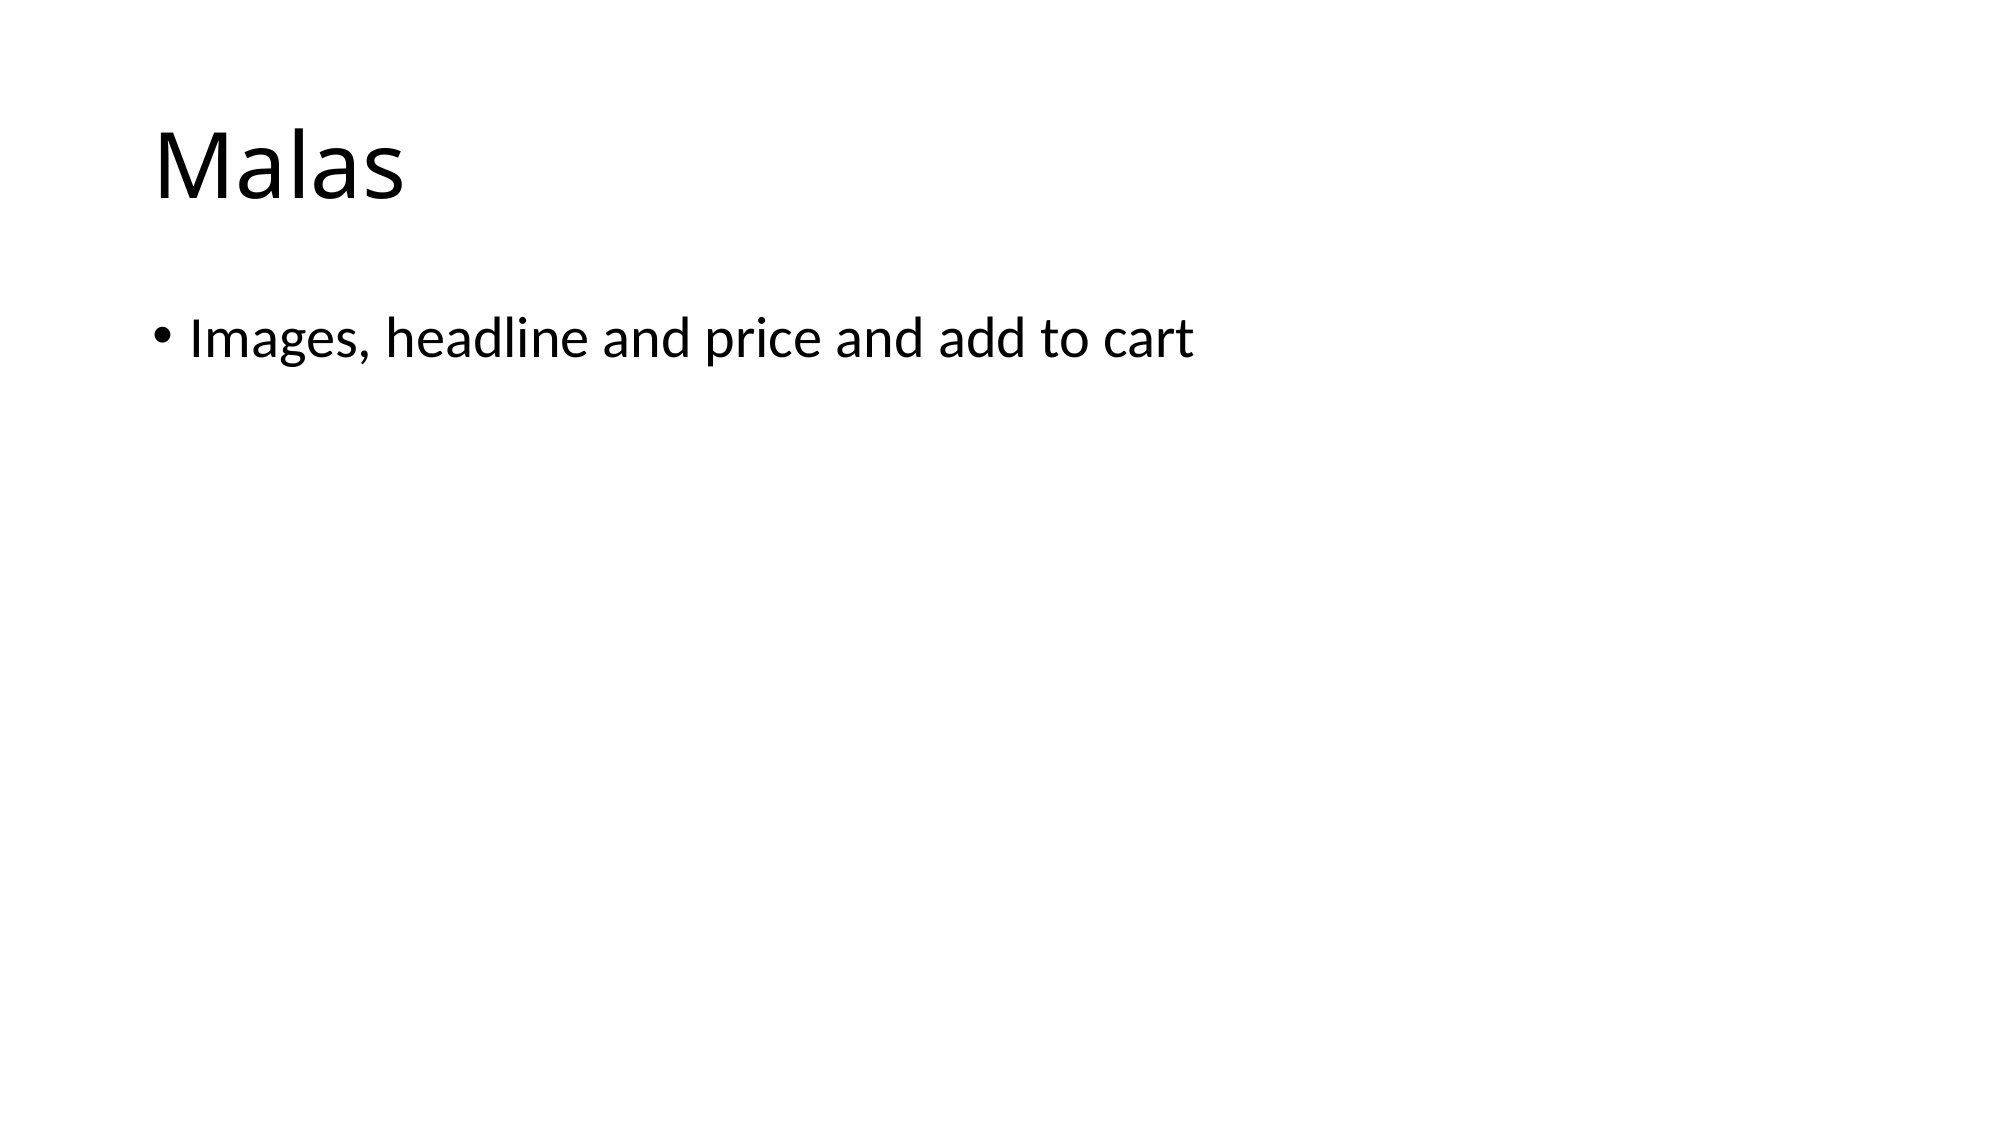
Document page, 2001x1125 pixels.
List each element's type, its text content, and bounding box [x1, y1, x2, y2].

list Images, headline and price and add to cart [137, 299, 1863, 1014]
title Malas [137, 59, 1863, 278]
